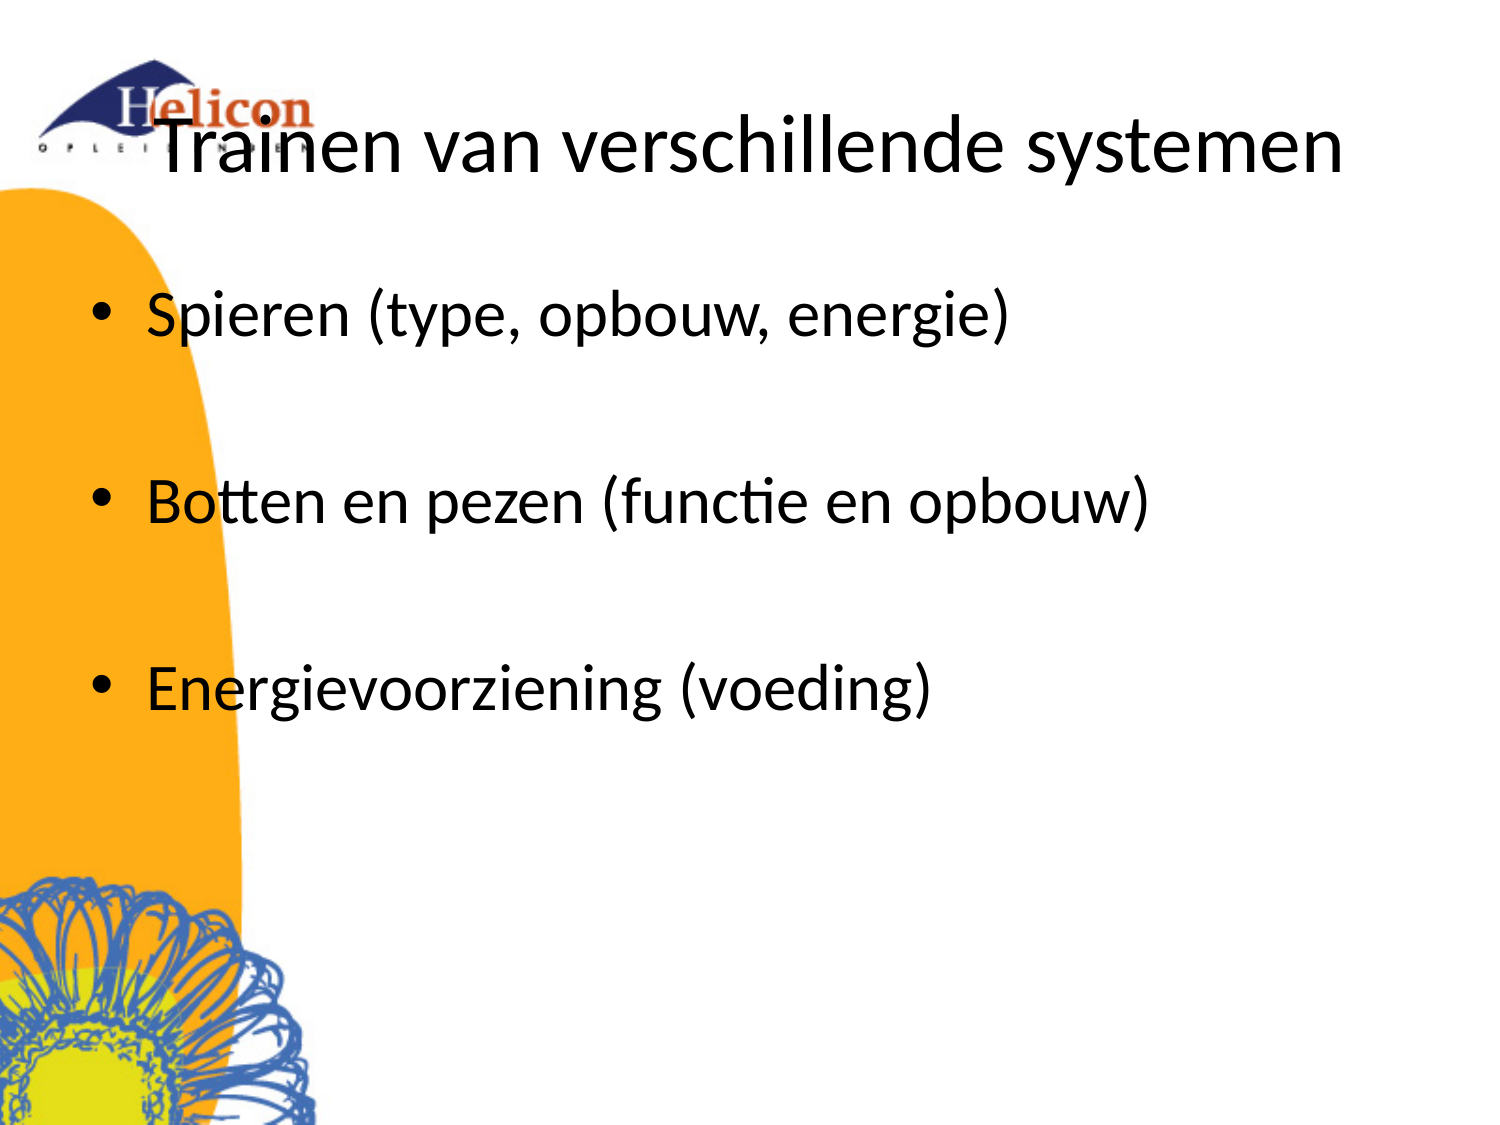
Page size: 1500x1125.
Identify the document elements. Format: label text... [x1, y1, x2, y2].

list Spieren (type, opbouw, energie) Botten en pezen (functie en opbouw) Energievoorziening (voeding) [75, 262, 1425, 1005]
picture [0, 0, 1500, 1125]
title Trainen van verschillende systemen [75, 45, 1425, 233]
